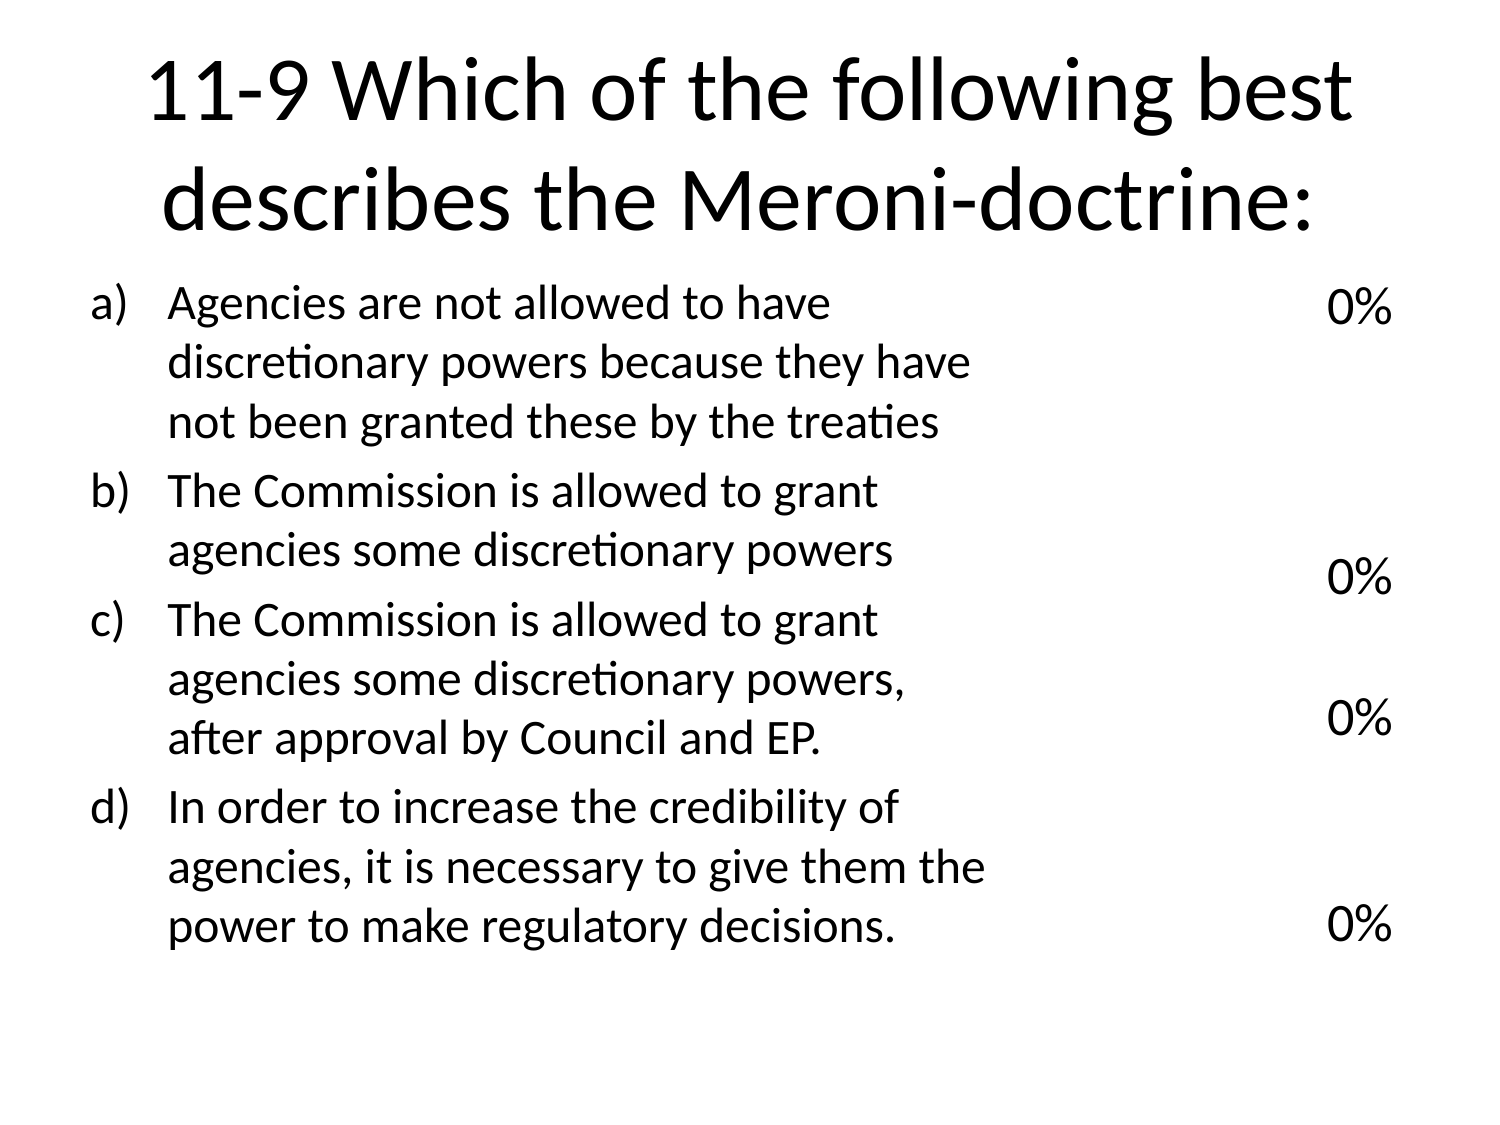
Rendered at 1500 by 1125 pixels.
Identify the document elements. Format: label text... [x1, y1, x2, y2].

title 11-9 Which of the following best describes the Meroni-doctrine: [74, 21, 1426, 257]
list Agencies are not allowed to have discretionary powers because they have not been granted these by the treaties The Commission is allowed to grant agencies some discretionary powers The Commission is allowed to grant agencies some discretionary powers, after approval by Council and EP. In order to increase the credibility of agencies, it is necessary to give them the power to make regulatory decisions. [74, 262, 1013, 1051]
list 0% 0% 0% 0% [1124, 262, 1409, 1006]
